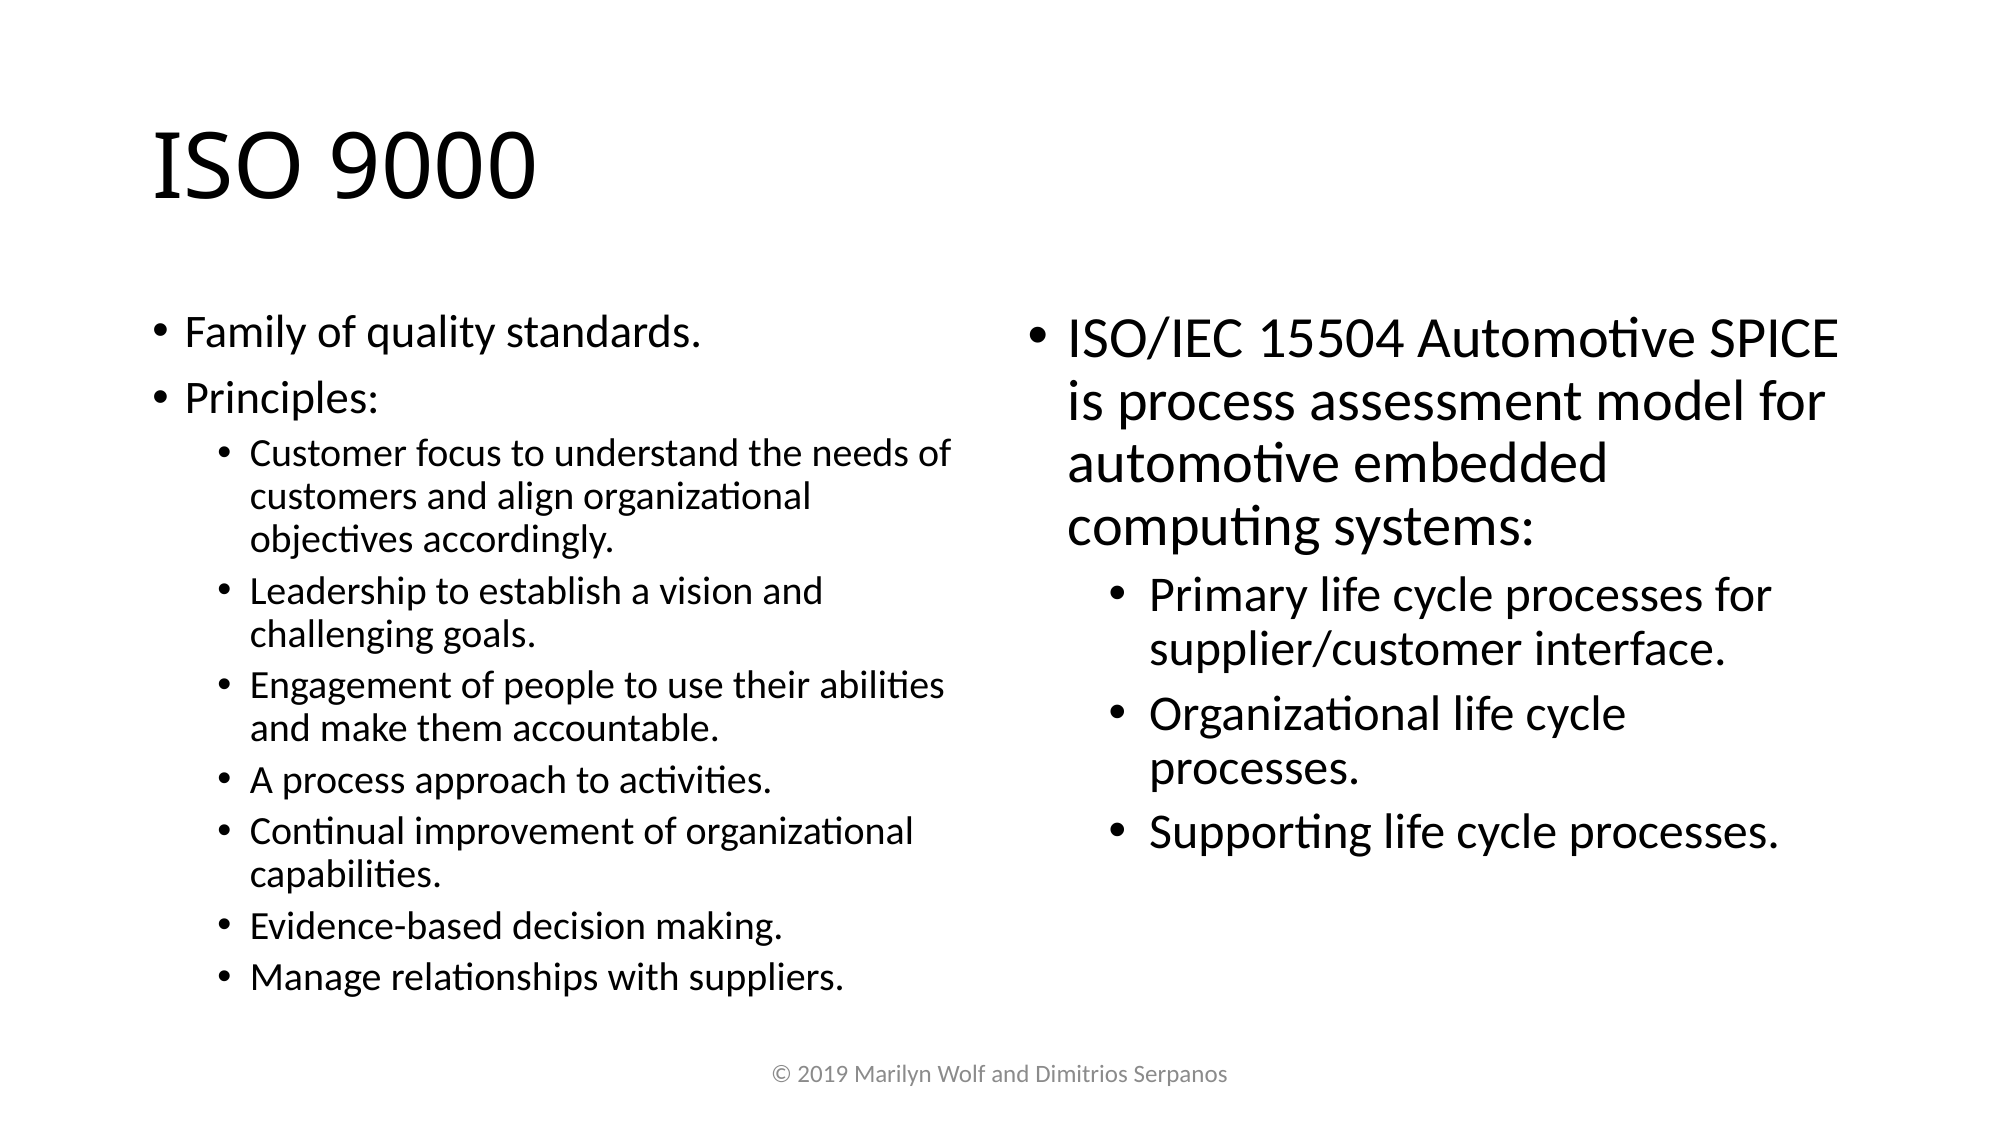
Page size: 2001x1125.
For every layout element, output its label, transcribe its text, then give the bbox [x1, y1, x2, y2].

footer © 2019 Marilyn Wolf and Dimitrios Serpanos [662, 1042, 1338, 1103]
title ISO 9000 [137, 59, 1863, 278]
list Family of quality standards. Principles: Customer focus to understand the needs of customers and align organizational objectives accordingly. Leadership to establish a vision and challenging goals. Engagement of people to use their abilities and make them accountable. A process approach to activities. Continual improvement of organizational capabilities. Evidence-based decision making. Manage relationships with suppliers. [137, 299, 988, 1014]
list ISO/IEC 15504 Automotive SPICE is process assessment model for automotive embedded computing systems: Primary life cycle processes for supplier/customer interface. Organizational life cycle processes. Supporting life cycle processes. [1012, 299, 1863, 1014]
